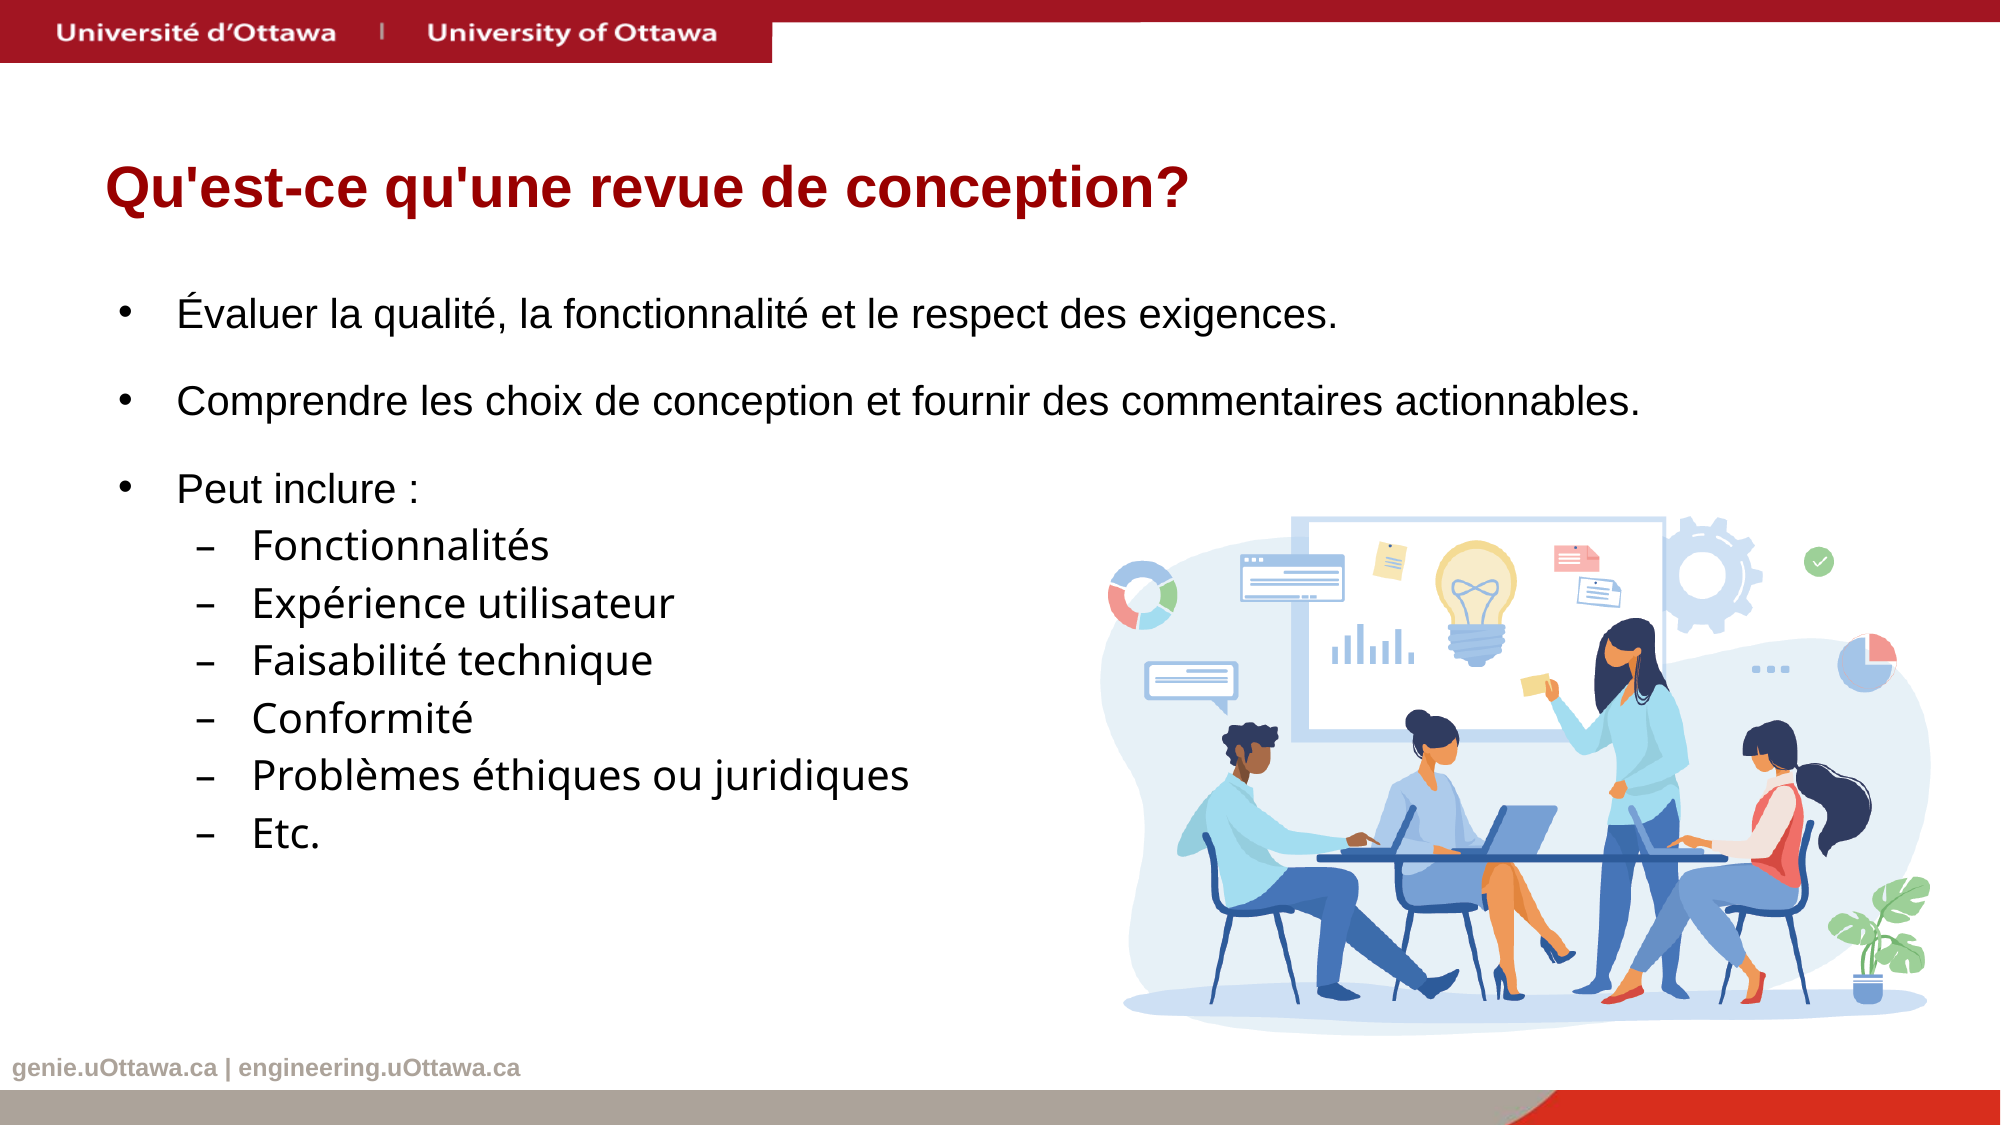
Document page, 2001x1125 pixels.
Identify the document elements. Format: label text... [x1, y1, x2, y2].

picture [1029, 472, 2000, 1080]
picture [0, 1090, 2001, 1125]
title Qu'est-ce qu'une revue de conception? [90, 113, 1791, 256]
list Évaluer la qualité, la fonctionnalité et le respect des exigences. Comprendre les choix de conception et fournir des commentaires actionnables. Peut inclure : Fonctionnalités Expérience utilisateur Faisabilité technique Conformité Problèmes éthiques ou juridiques Etc. [86, 278, 1787, 1024]
picture [0, 0, 2000, 63]
